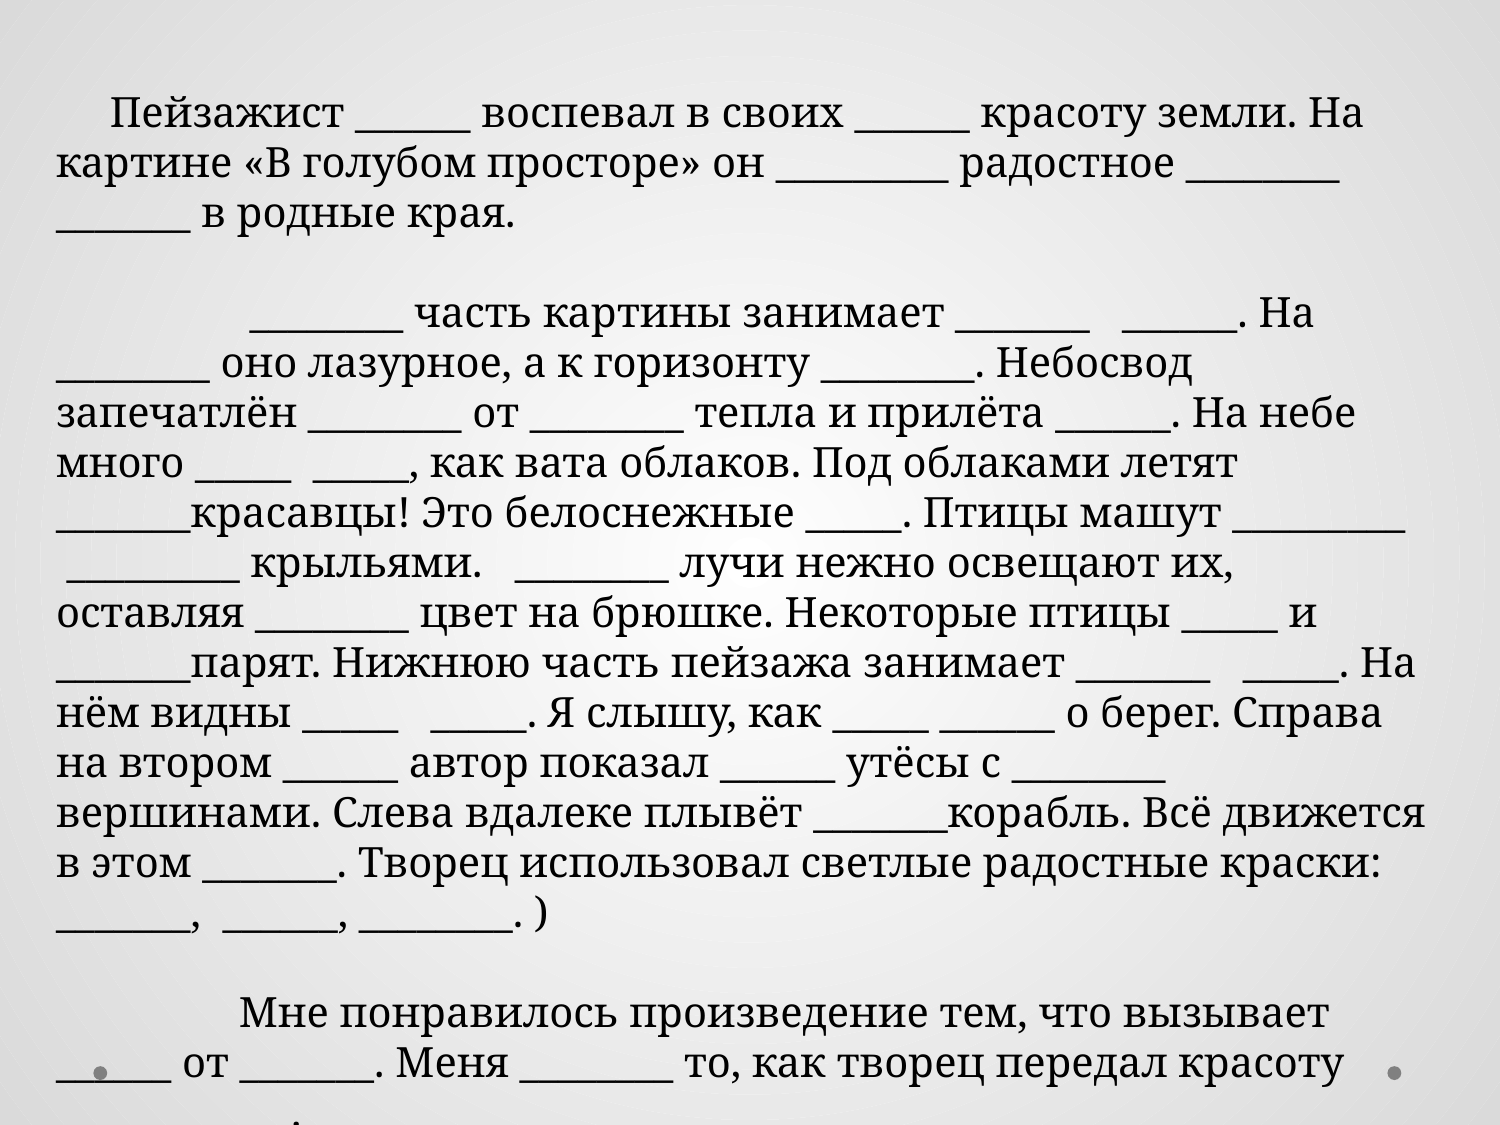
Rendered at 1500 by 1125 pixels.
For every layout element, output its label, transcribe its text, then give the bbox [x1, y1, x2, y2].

text_box Пейзажист ______ воспевал в своих ______ красоту земли. На картине «В голубом просторе» он _________ радостное ________ _______ в родные края. ________ часть картины занимает _______ ______. На ________ оно лазурное, а к горизонту ________. Небосвод запечатлён ________ от ________ тепла и прилёта ______. На небе много _____ _____, как вата облаков. Под облаками летят _______красавцы! Это белоснежные _____. Птицы машут _________ _________ крыльями. ________ лучи нежно освещают их, оставляя ________ цвет на брюшке. Некоторые птицы _____ и _______парят. Нижнюю часть пейзажа занимает _______ _____. На нём видны _____ _____. Я слышу, как _____ ______ о берег. Справа на втором ______ автор показал ______ утёсы с ________ вершинами. Слева вдалеке плывёт _______корабль. Всё движется в этом _______. Творец использовал светлые радостные краски: _______, ______, ________. ) Мне понравилось произведение тем, что вызывает ______ от _______. Меня ________ то, как творец передал красоту _______ ___ . [41, 78, 1447, 1125]
